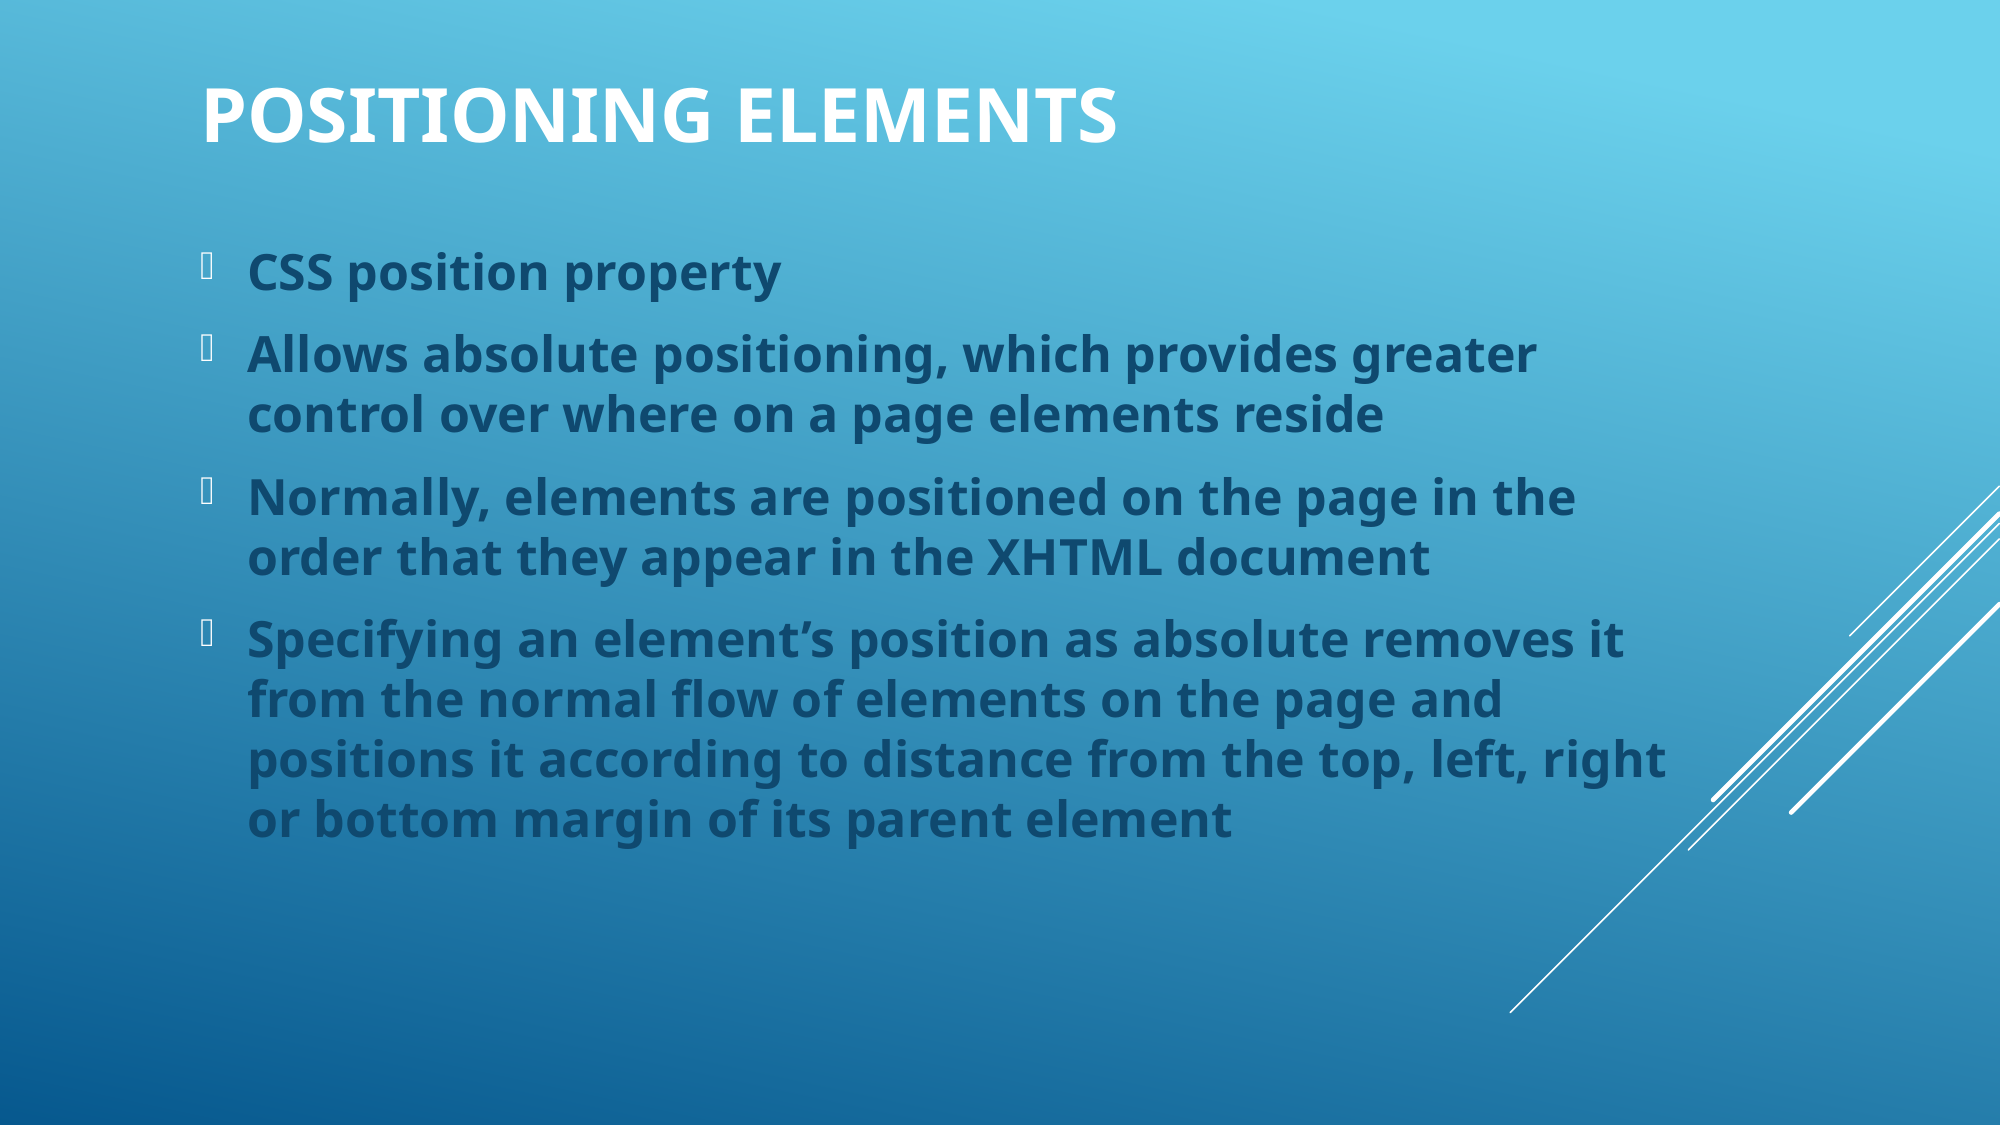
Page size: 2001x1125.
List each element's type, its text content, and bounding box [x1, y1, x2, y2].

text_box Positioning Elements [185, 60, 1536, 173]
text_box CSS position property Allows absolute positioning, which provides greater control over where on a page elements reside Normally, elements are positioned on the page in the order that they appear in the XHTML document Specifying an element’s position as absolute removes it from the normal flow of elements on the page and positions it according to distance from the top, left, right or bottom margin of its parent element [185, 232, 1707, 975]
